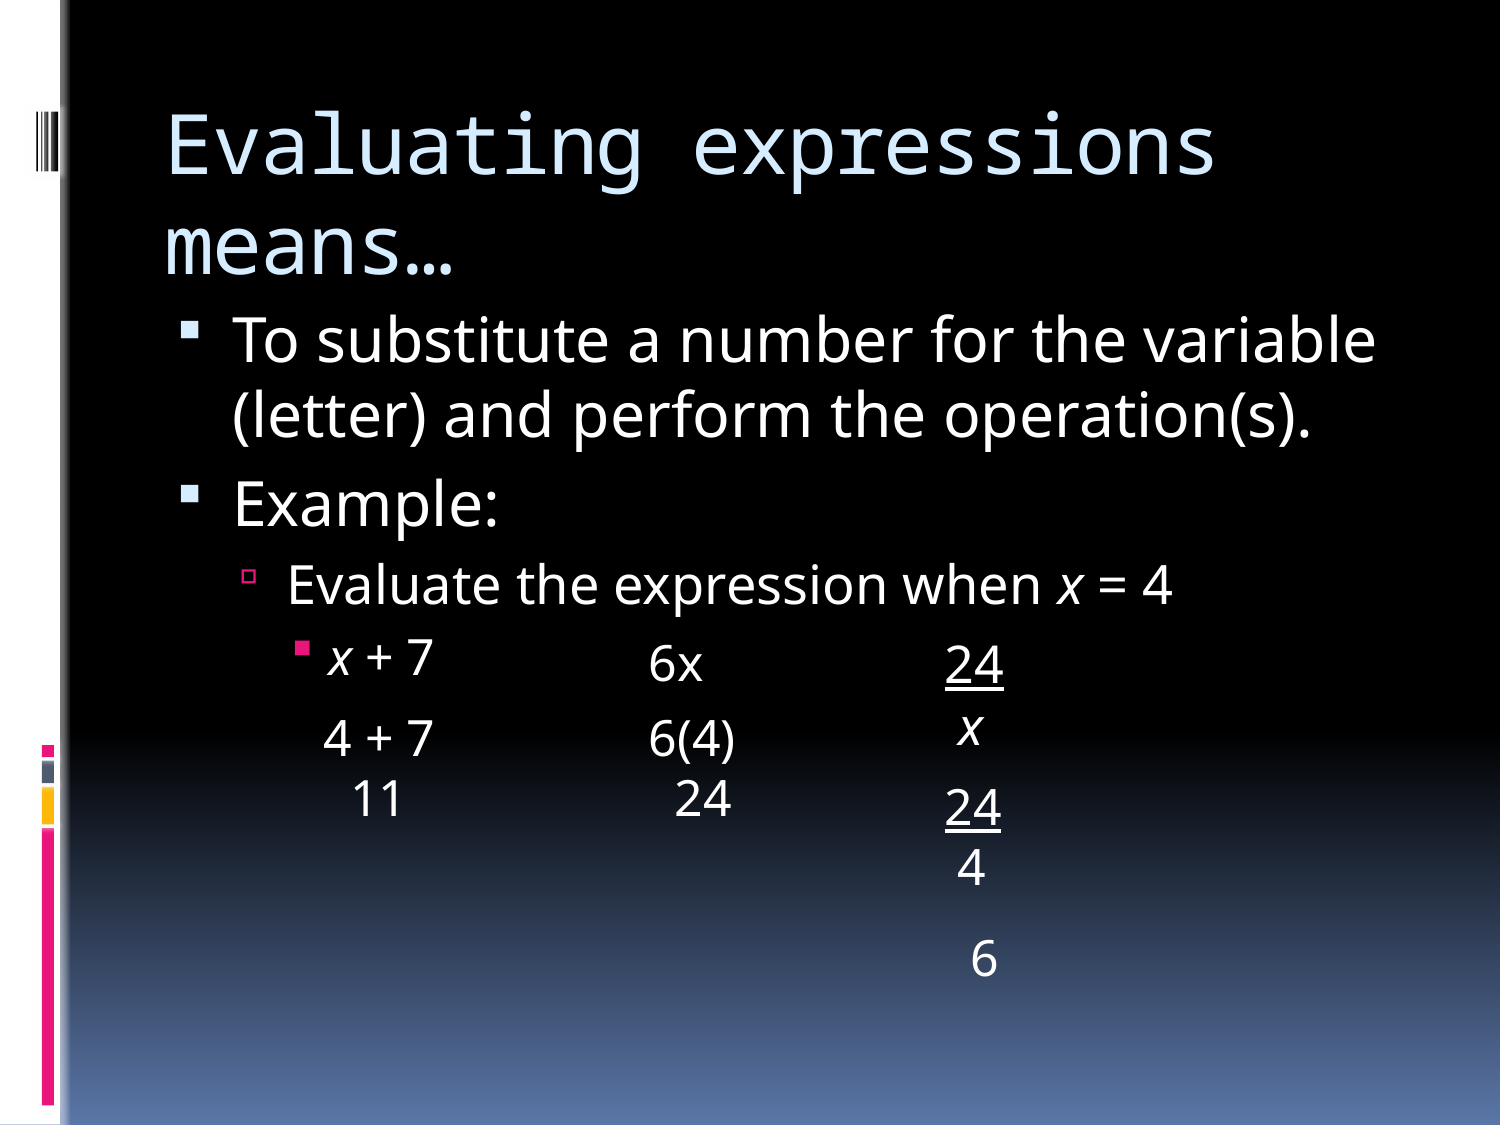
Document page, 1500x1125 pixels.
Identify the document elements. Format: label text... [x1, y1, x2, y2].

text_box 4 + 7 11 [309, 699, 470, 835]
text_box 24 4 [929, 767, 1049, 903]
text_box 6(4) 24 [633, 699, 794, 835]
title Evaluating expressions means… [150, 83, 1468, 234]
text_box 24 x [929, 623, 1075, 764]
list To substitute a number for the variable (letter) and perform the operation(s). Example: Evaluate the expression when x = 4 x + 7 [150, 292, 1425, 1043]
text_box 6x [633, 623, 816, 699]
text_box 6 [956, 918, 1075, 994]
